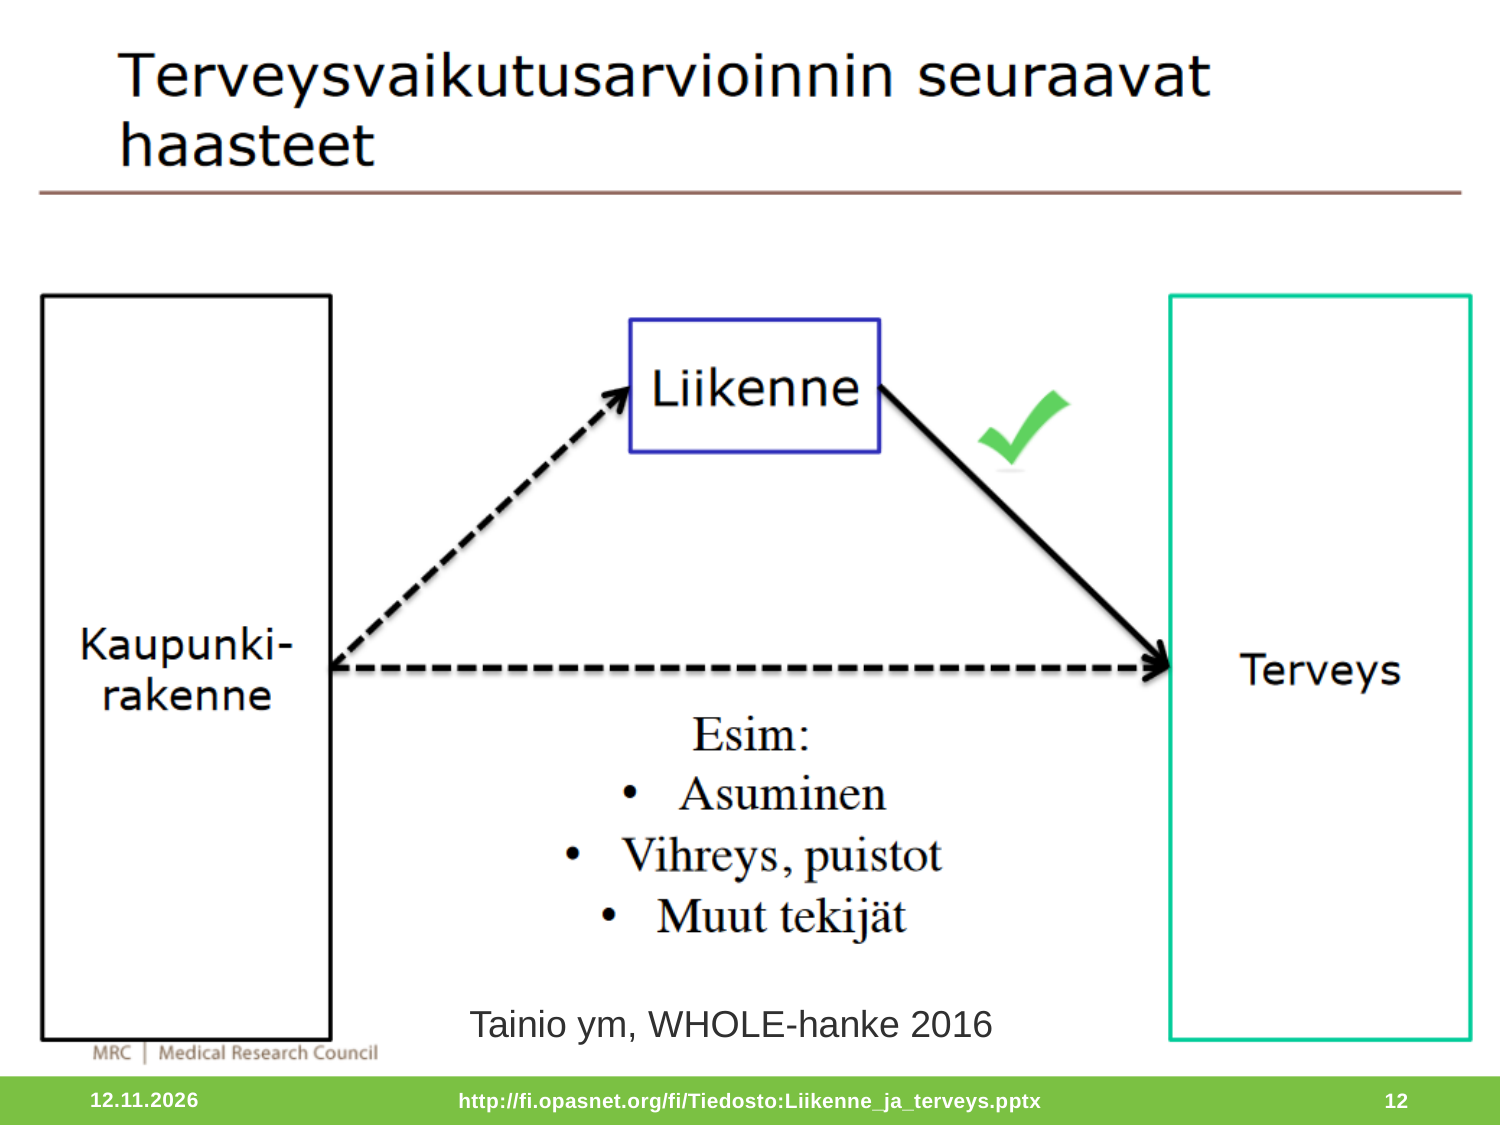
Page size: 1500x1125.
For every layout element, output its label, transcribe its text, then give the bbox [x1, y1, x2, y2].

slide_number 12 [1245, 1082, 1424, 1118]
picture [0, 42, 1497, 1071]
footer http://fi.opasnet.org/fi/Tiedosto:Liikenne_ja_terveys.pptx [253, 1082, 1245, 1118]
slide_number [74, 1080, 255, 1118]
